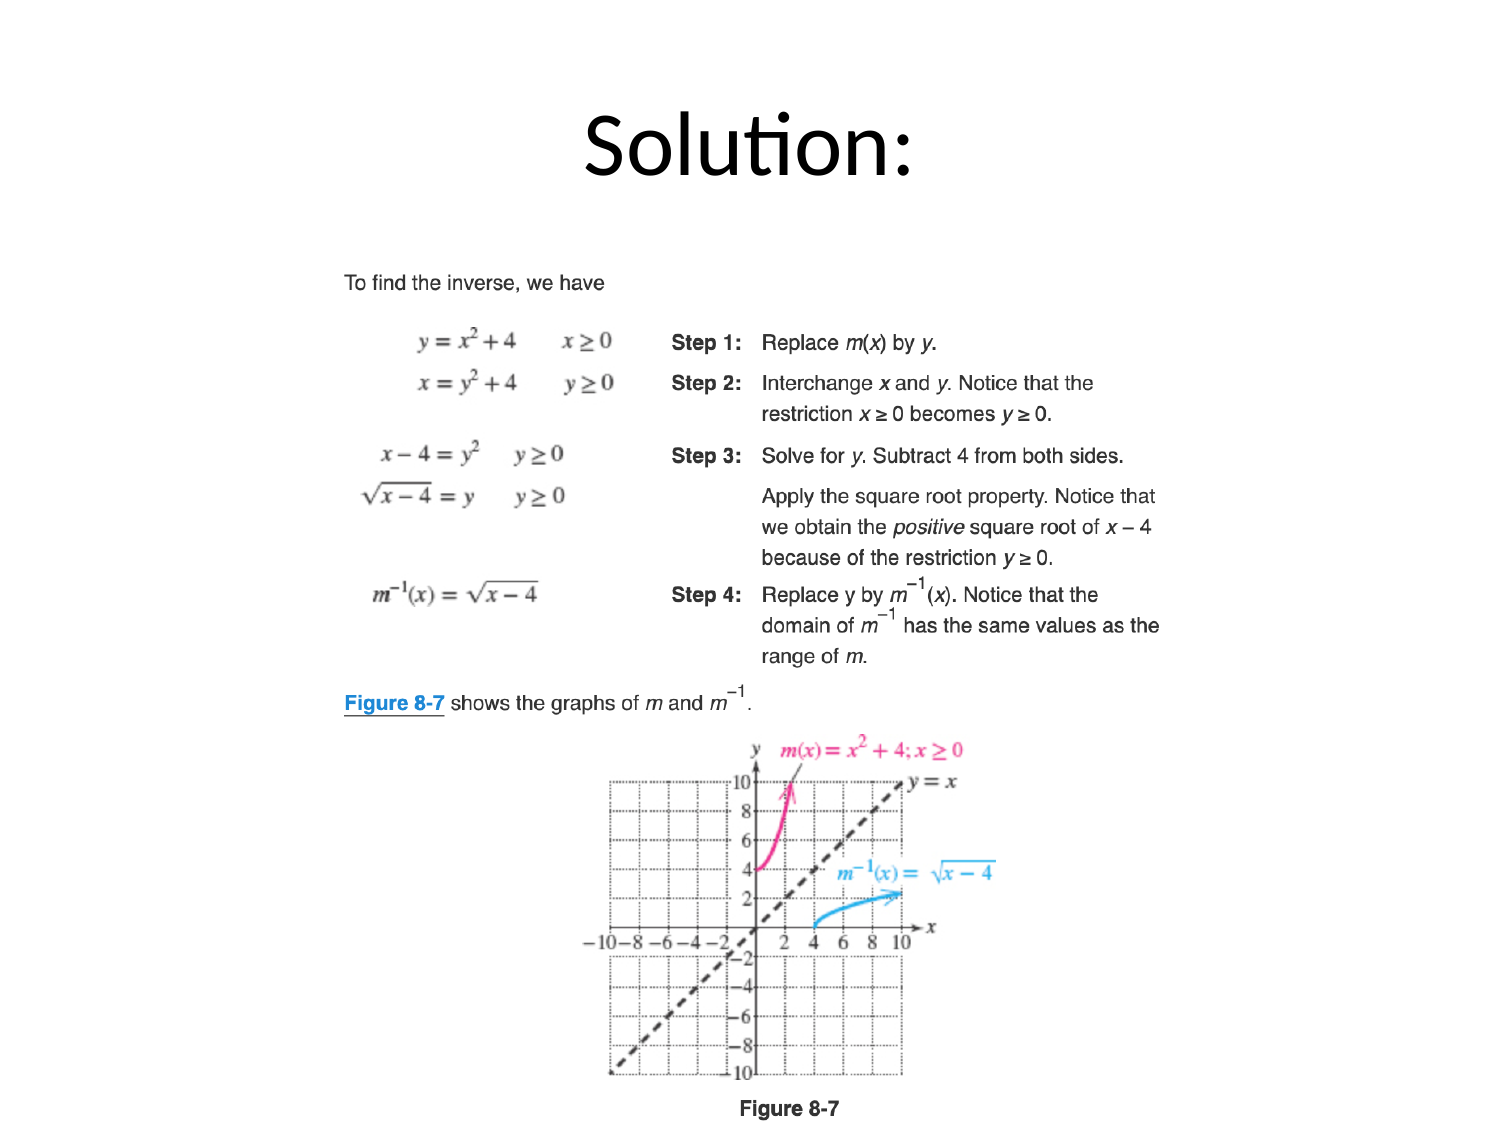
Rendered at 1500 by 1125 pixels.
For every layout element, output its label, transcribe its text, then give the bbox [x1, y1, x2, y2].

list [0, 262, 1500, 1125]
title Solution: [75, 45, 1425, 233]
